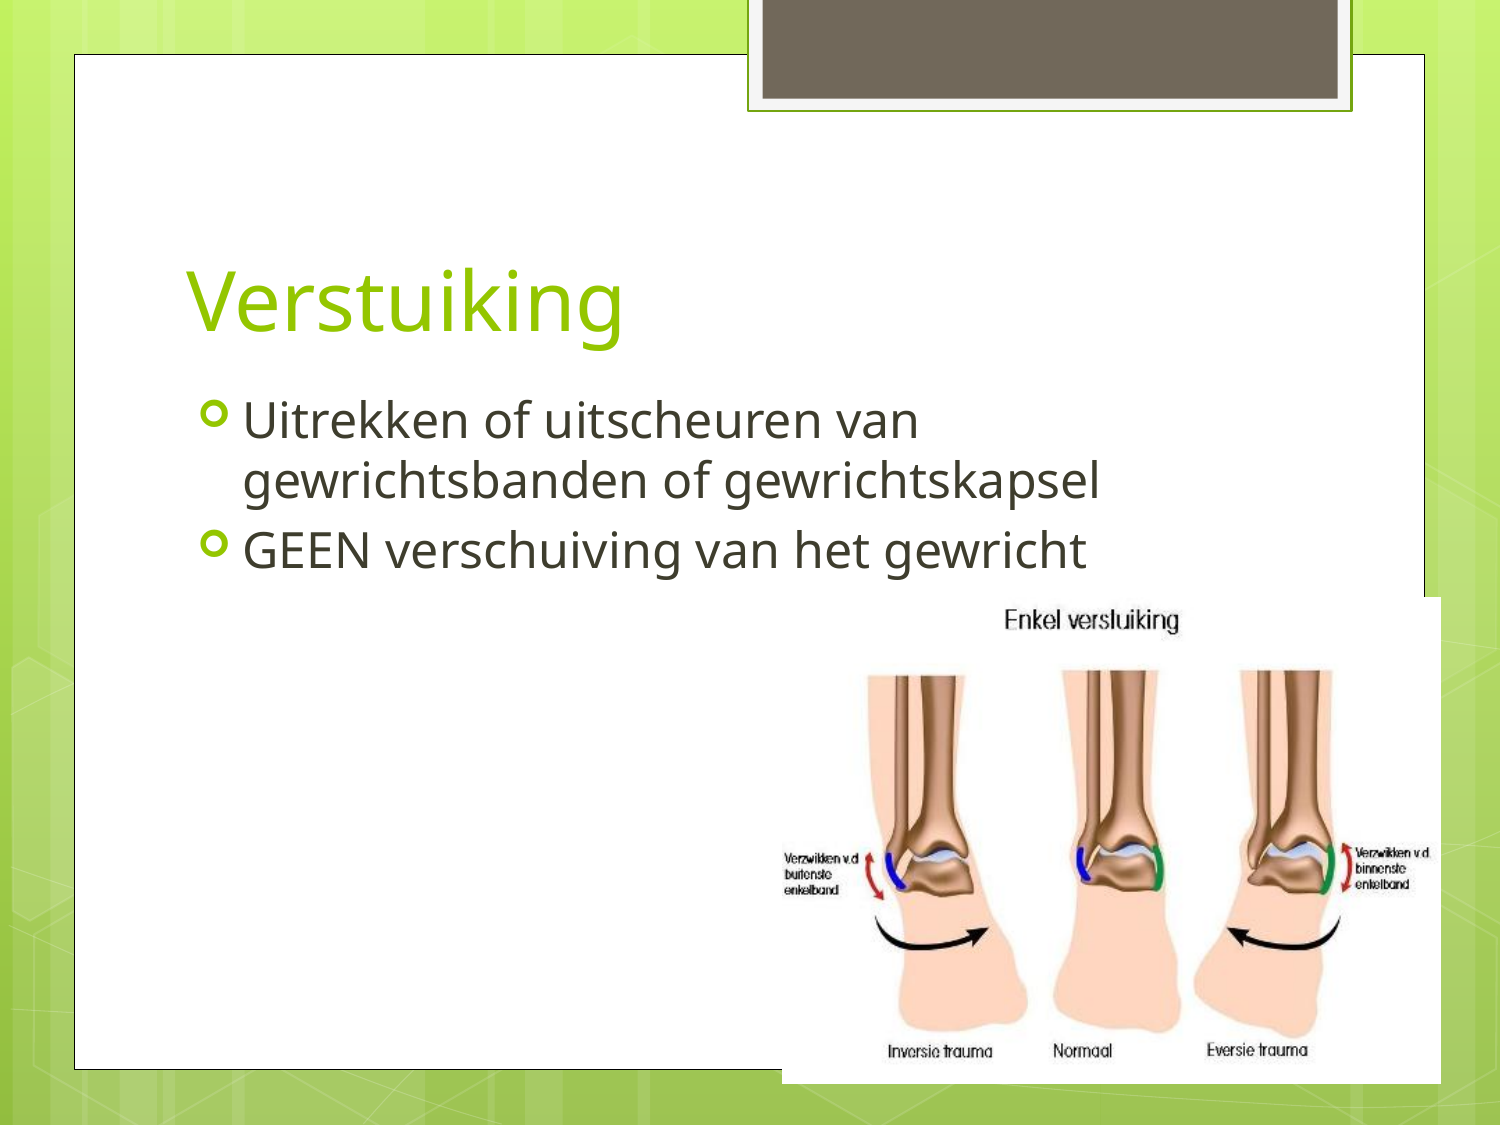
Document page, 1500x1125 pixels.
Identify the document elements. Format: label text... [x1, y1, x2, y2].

list Uitrekken of uitscheuren van gewrichtsbanden of gewrichtskapsel GEEN verschuiving van het gewricht [171, 381, 1283, 957]
picture [782, 597, 1441, 1084]
title Verstuiking [171, 168, 1324, 357]
